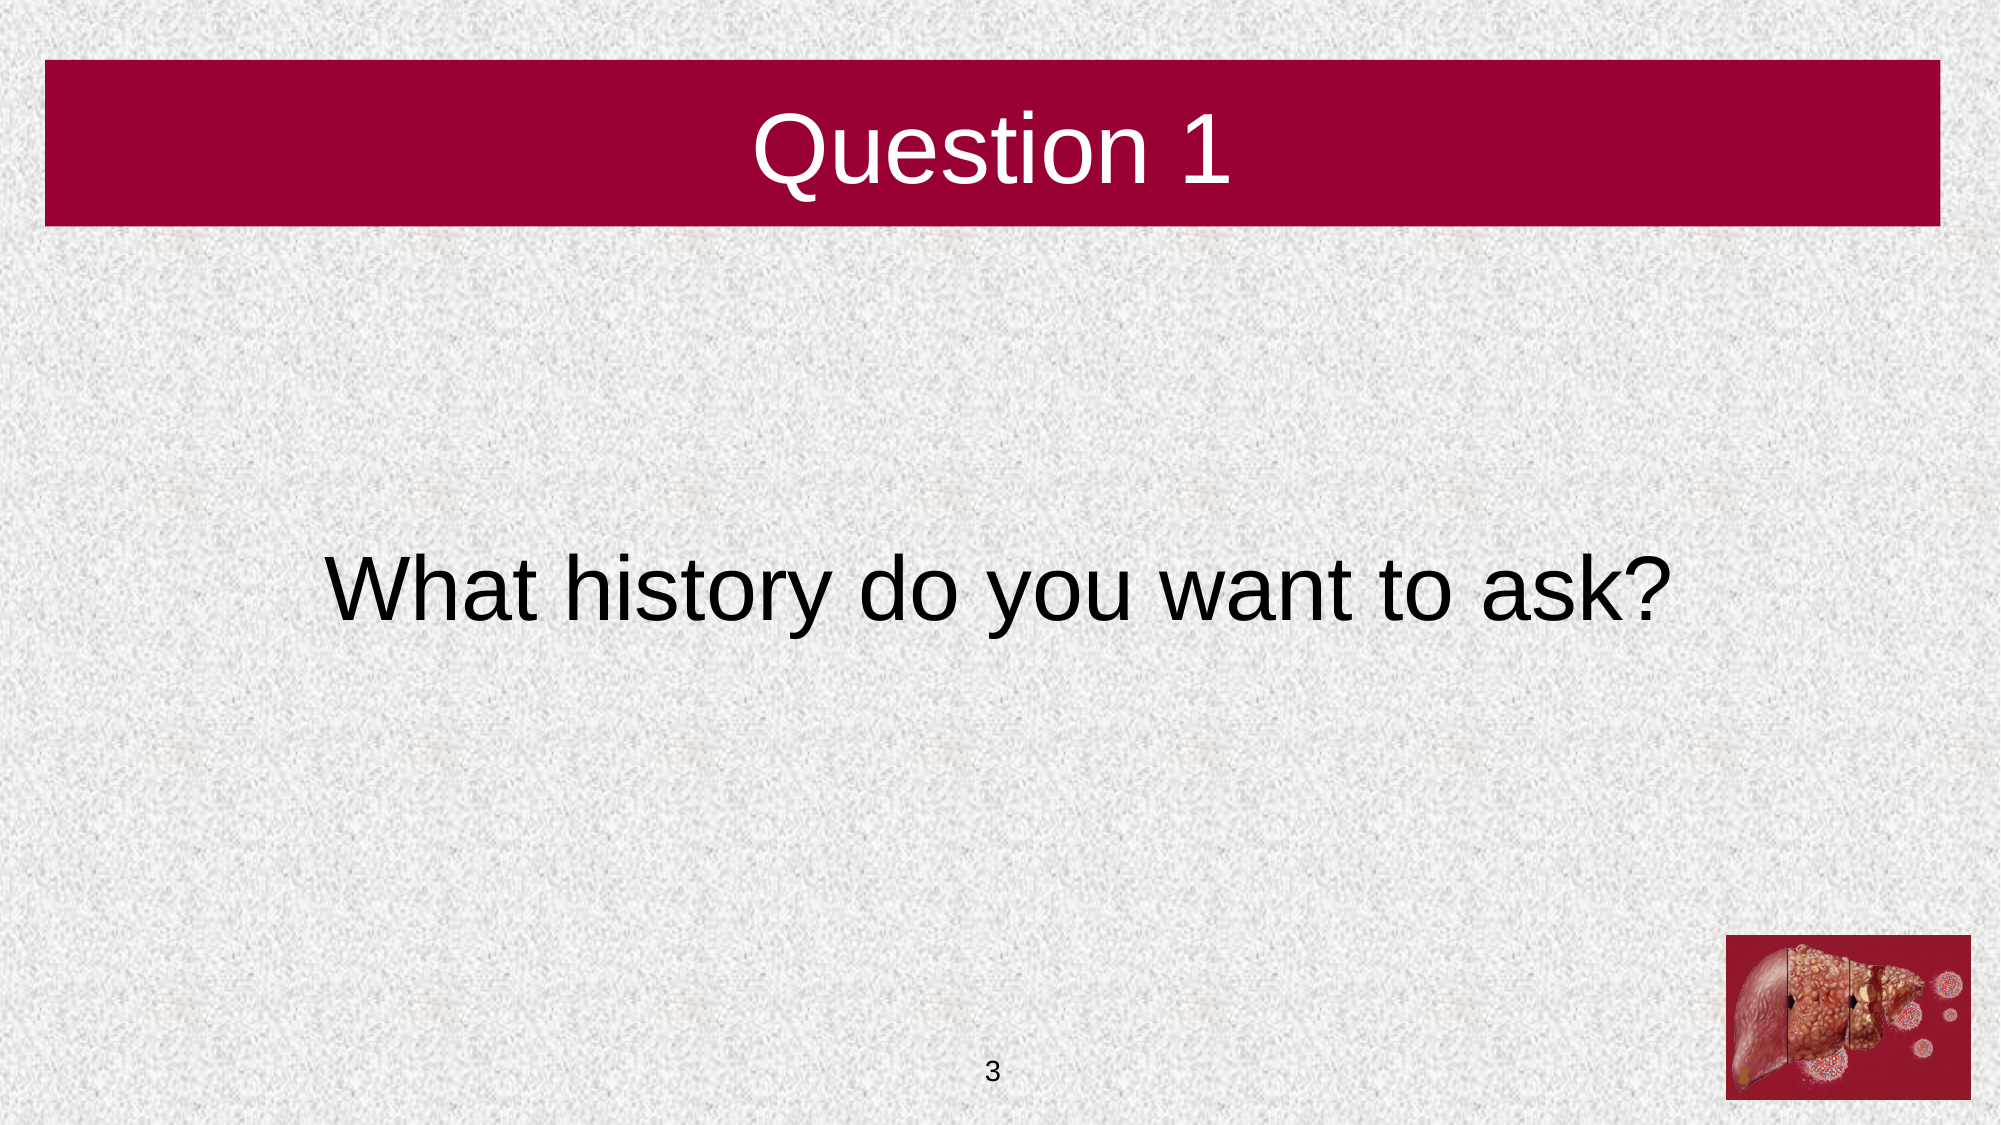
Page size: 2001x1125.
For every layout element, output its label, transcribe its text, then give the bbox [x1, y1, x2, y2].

text_box Question 1 [45, 59, 1941, 227]
title What history do you want to ask? [249, 493, 1751, 674]
slide_number ‹#› [759, 1039, 1227, 1100]
picture [0, 0, 2001, 1125]
